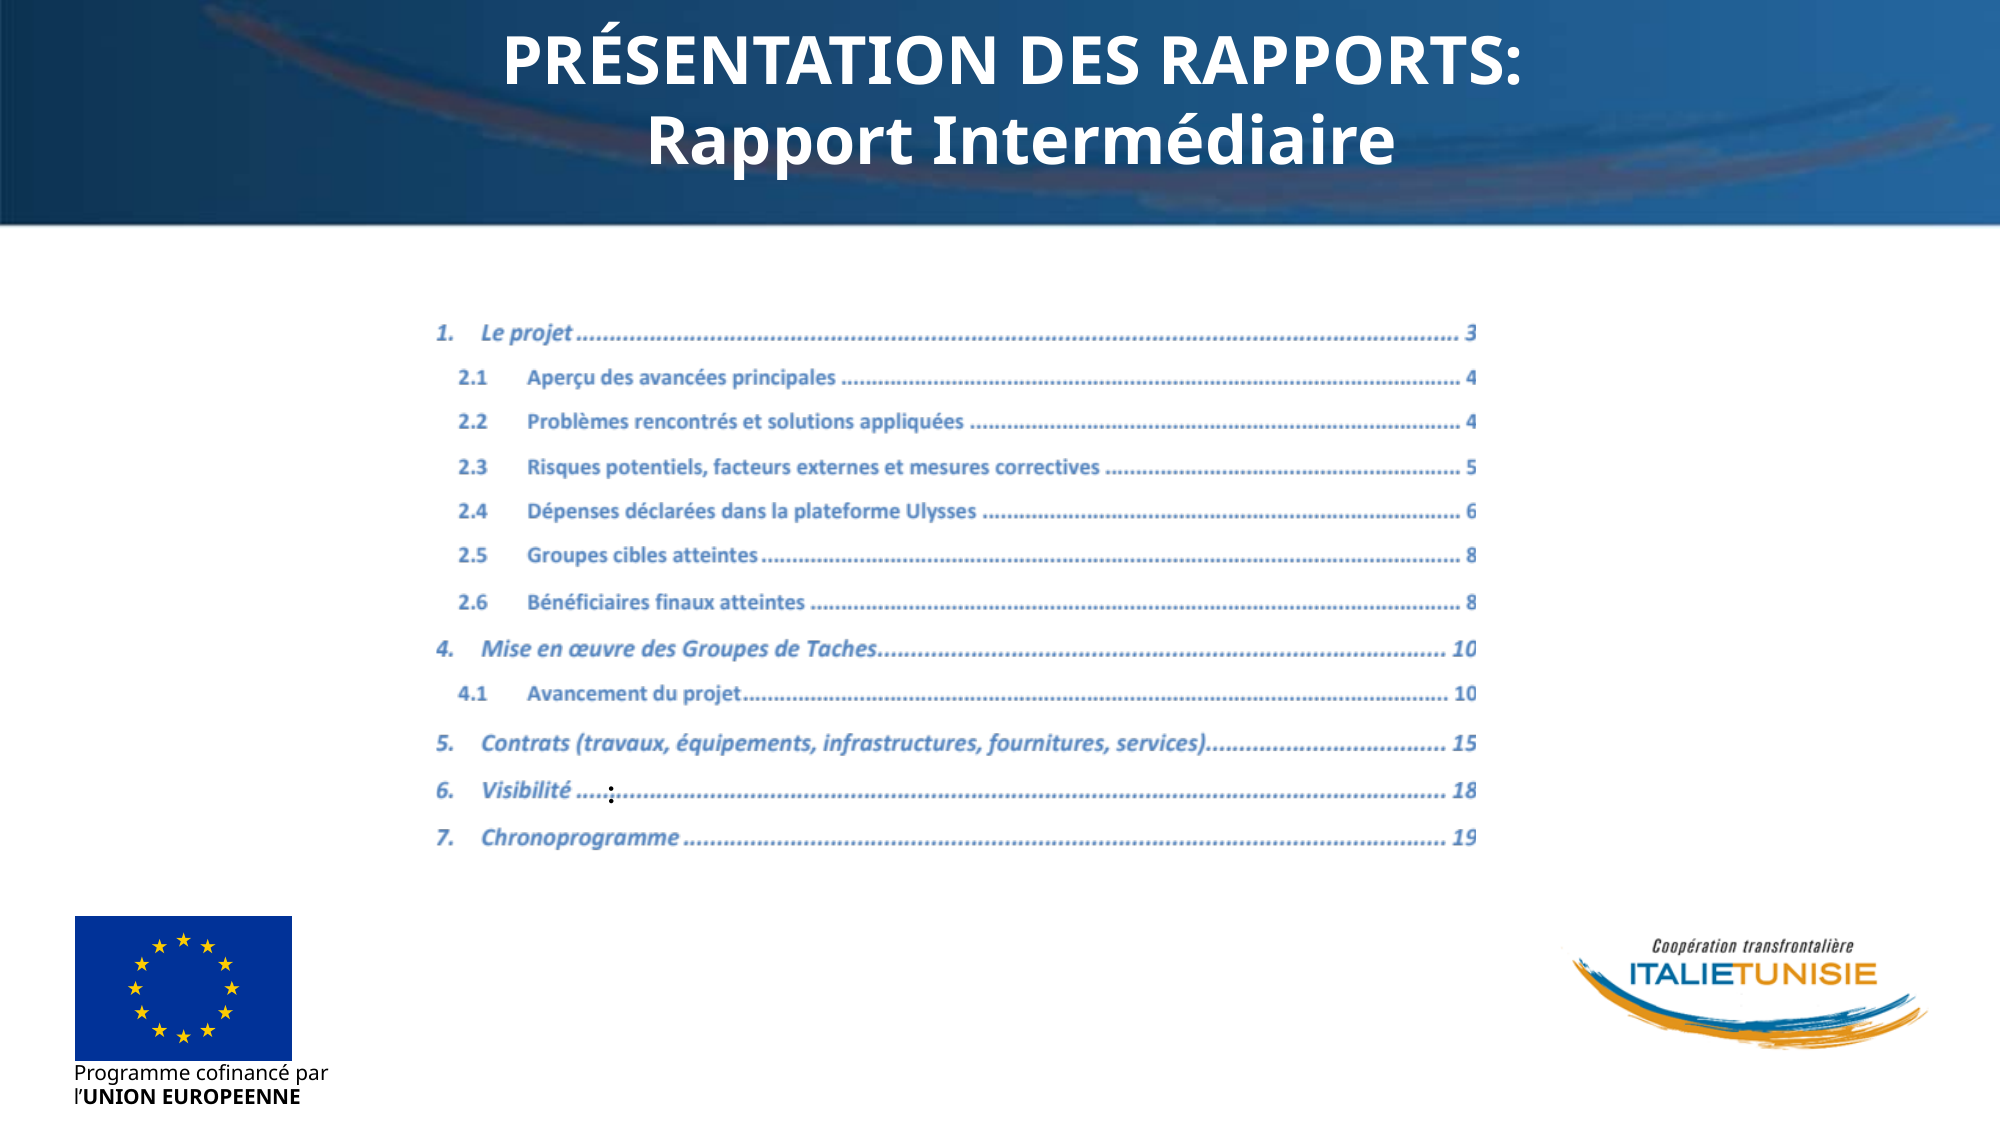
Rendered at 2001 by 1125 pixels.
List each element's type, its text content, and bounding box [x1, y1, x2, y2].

picture [1559, 894, 1942, 1085]
text_box PRÉSENTATION DES RAPPORTS: Rapport Intermédiaire [42, 21, 2000, 175]
picture [0, 0, 2000, 229]
picture [436, 303, 1476, 910]
picture [75, 916, 292, 1061]
